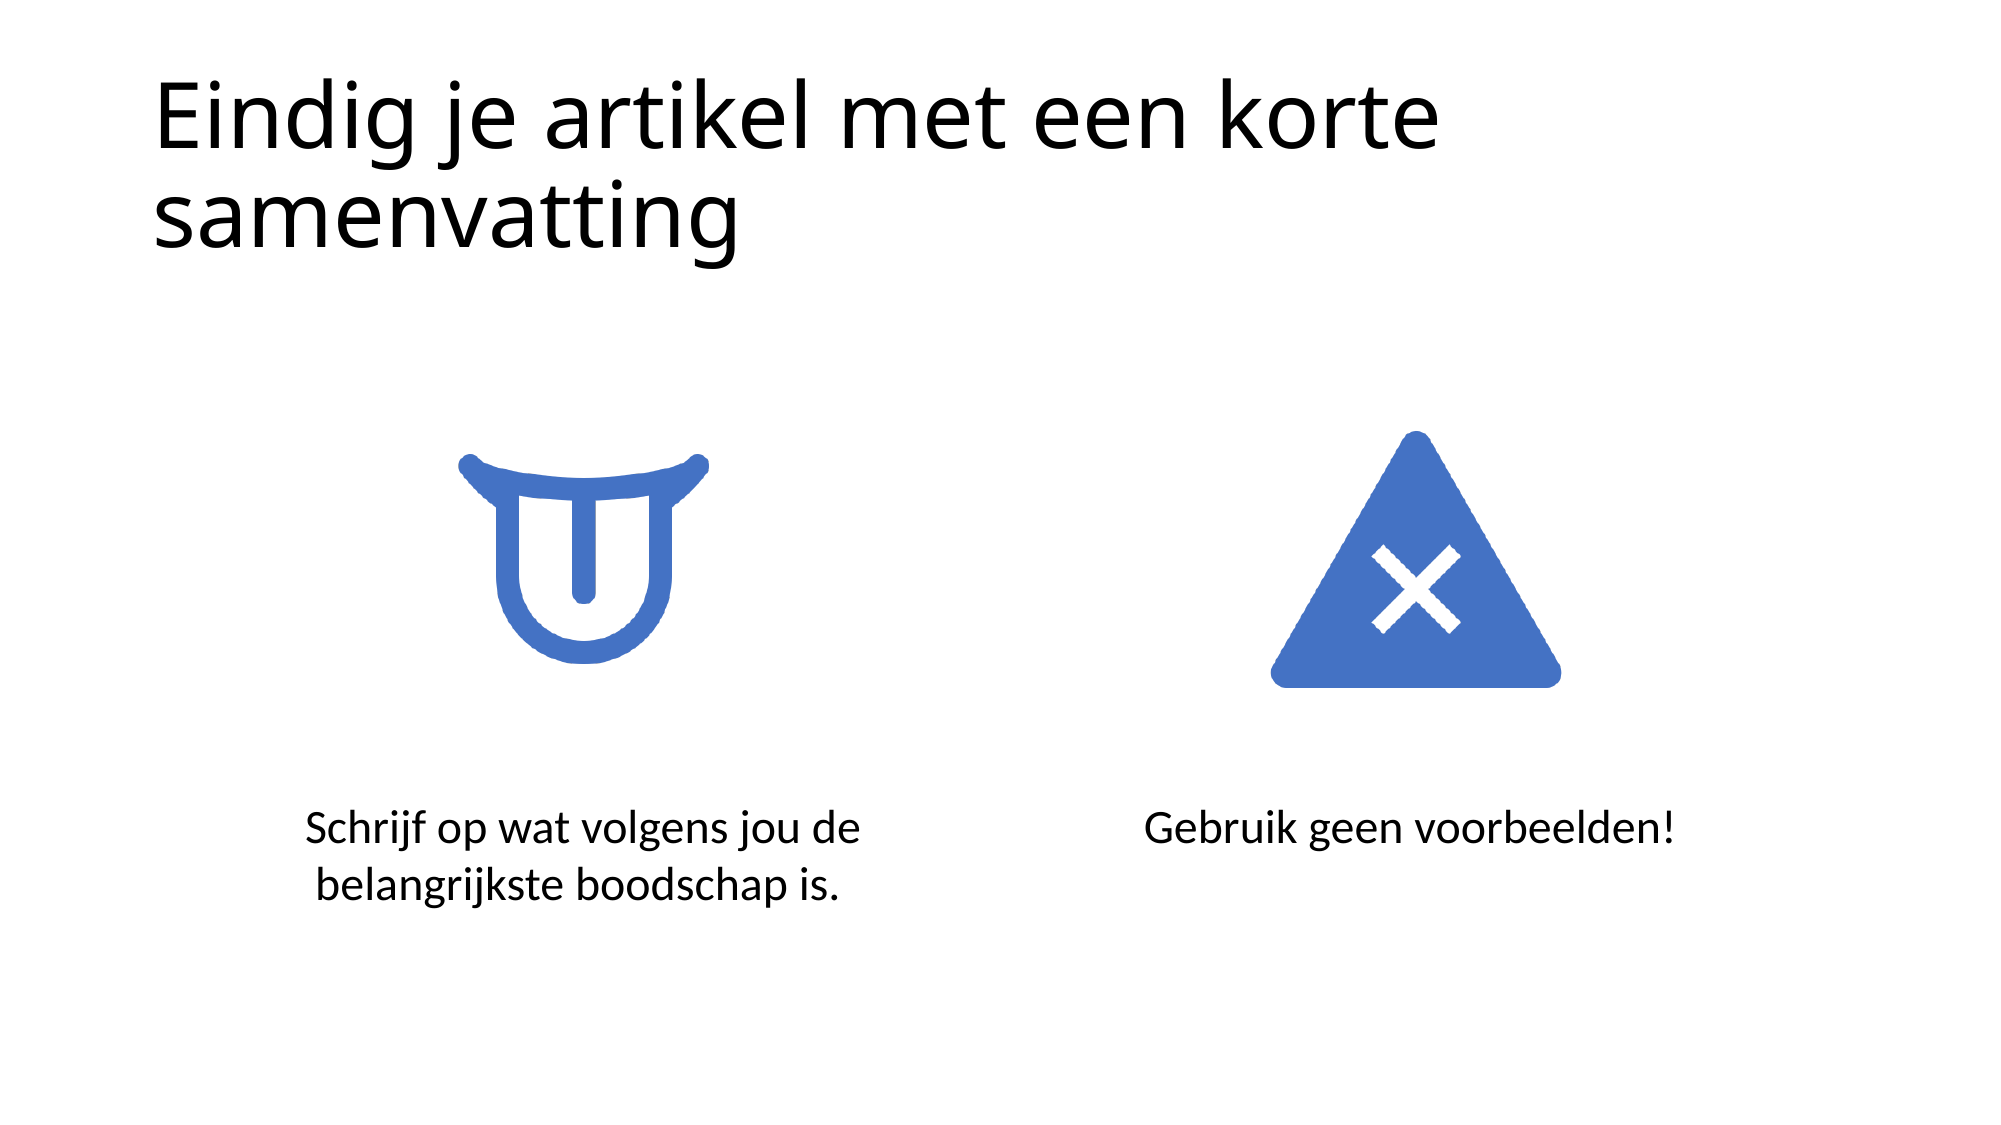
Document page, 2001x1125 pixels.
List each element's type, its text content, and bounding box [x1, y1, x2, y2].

title Eindig je artikel met een korte samenvatting [137, 59, 1863, 278]
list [137, 299, 1863, 1014]
